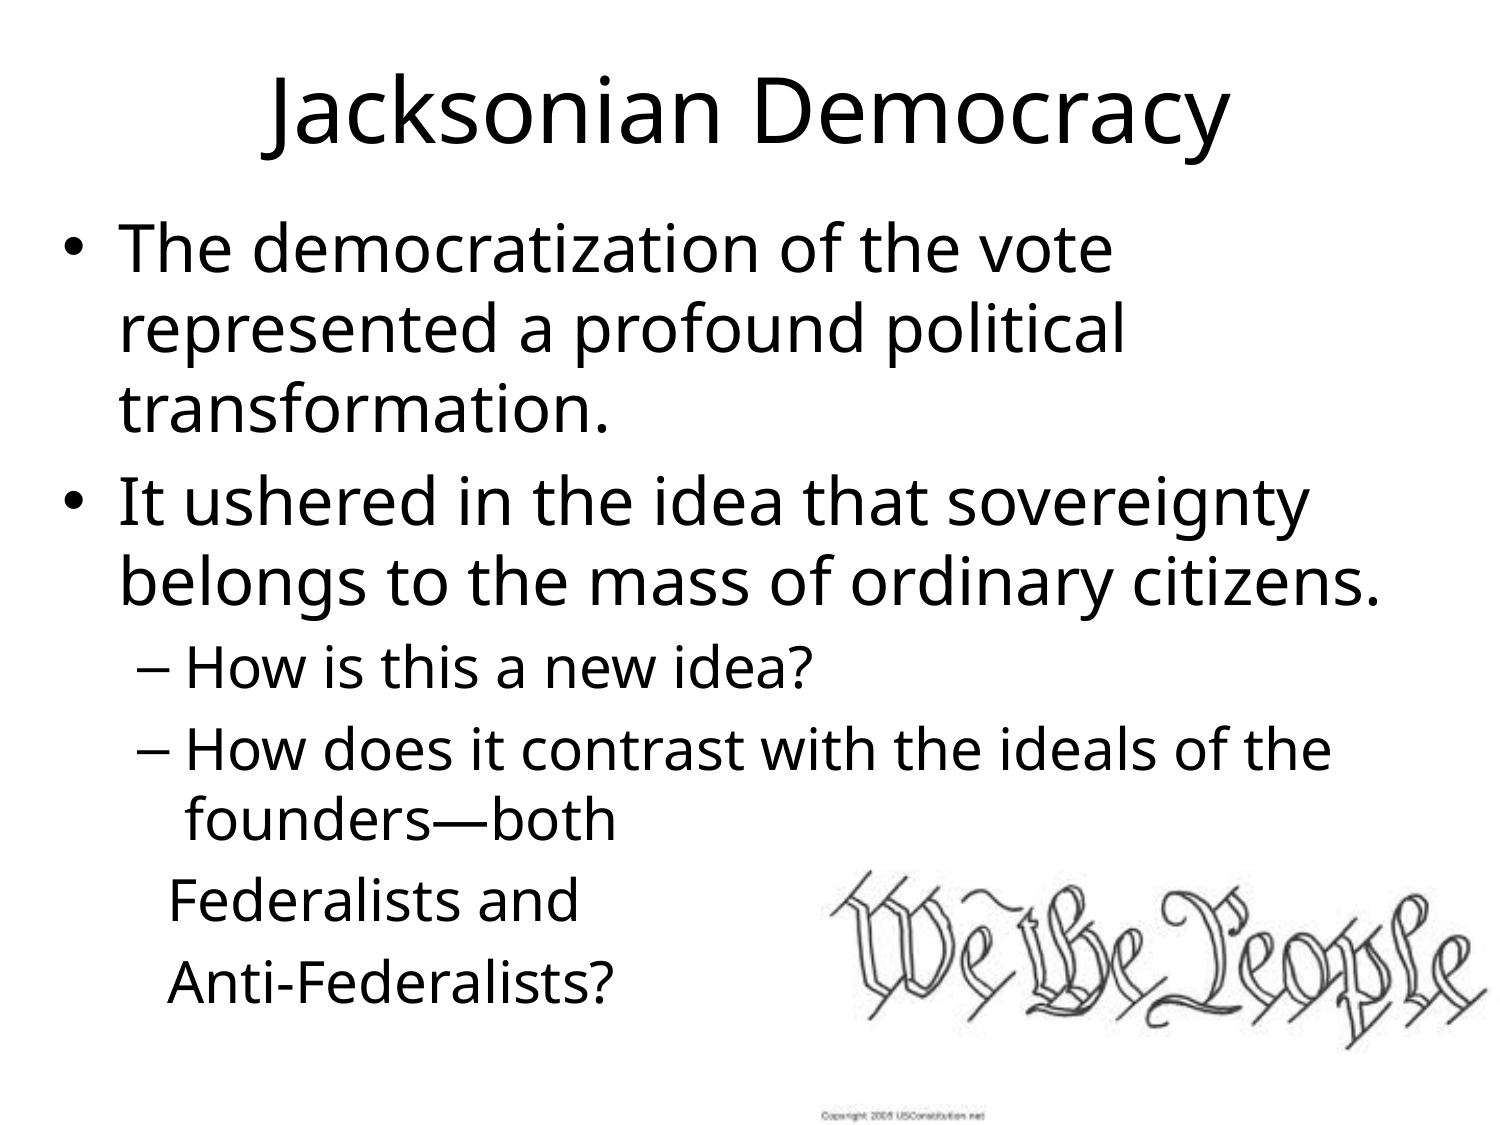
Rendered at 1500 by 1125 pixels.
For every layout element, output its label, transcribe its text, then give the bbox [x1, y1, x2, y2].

list The democratization of the vote represented a profound political transformation. It ushered in the idea that sovereignty belongs to the mass of ordinary citizens. How is this a new idea? How does it contrast with the ideals of the founders—both Federalists and Anti-Federalists? [47, 197, 1463, 1069]
title Jacksonian Democracy [75, 13, 1425, 197]
picture [820, 803, 1500, 1125]
